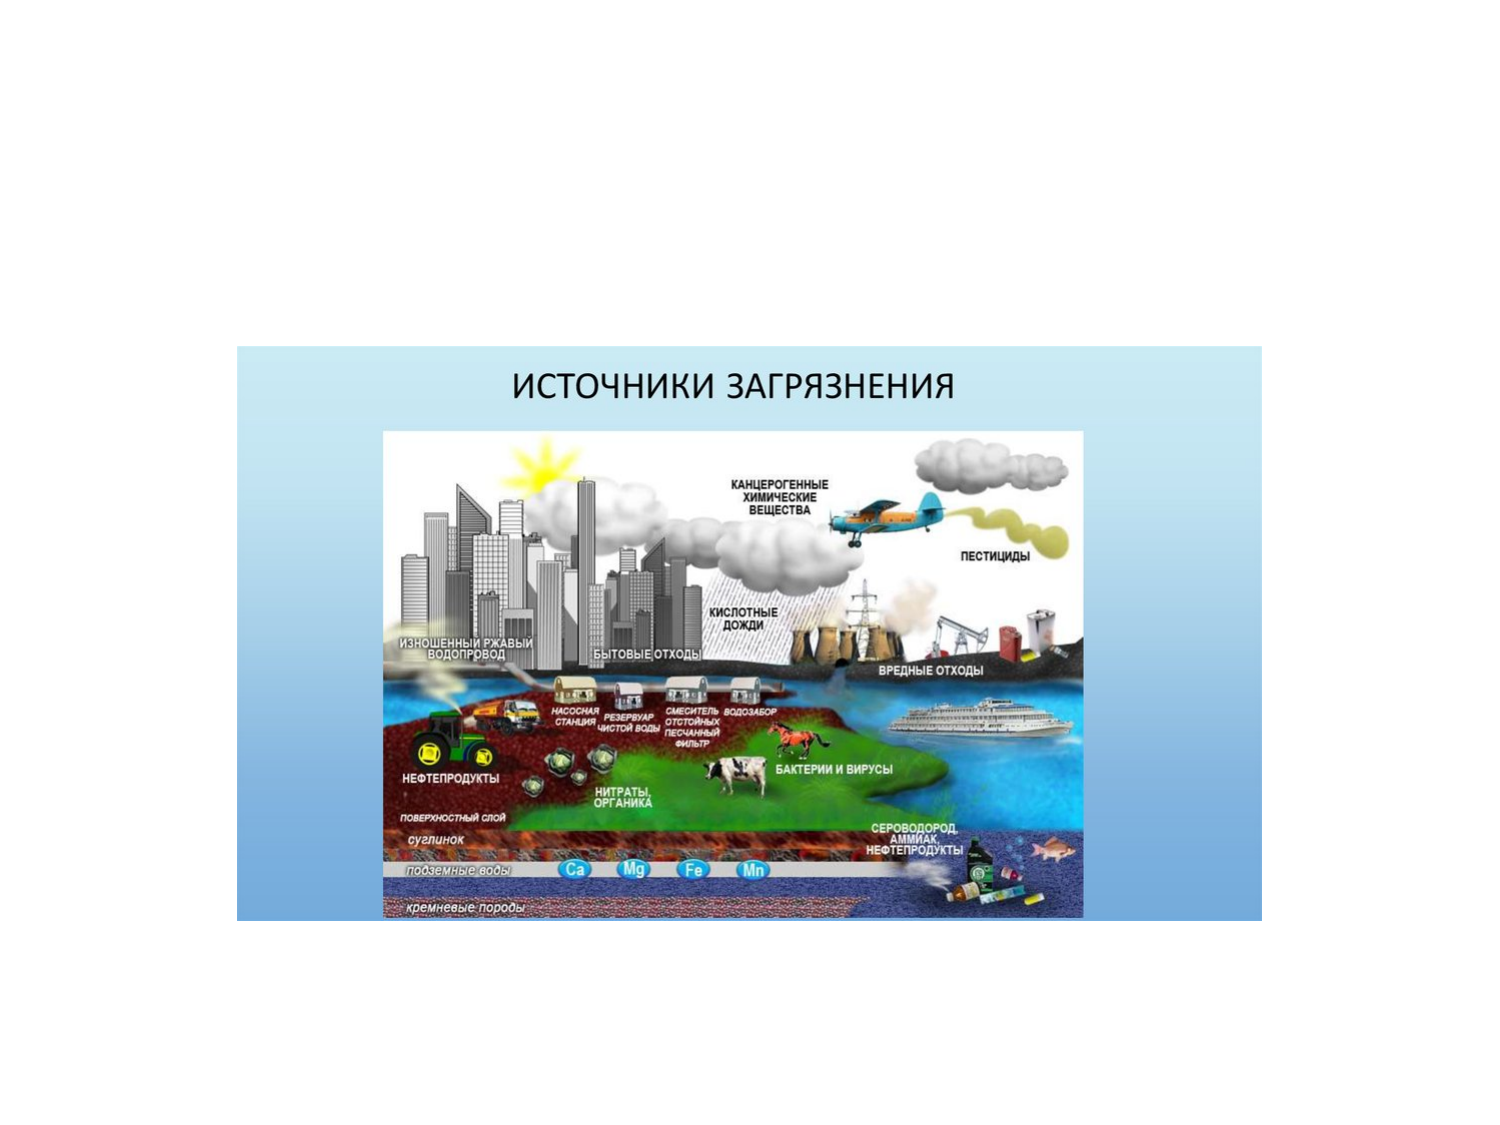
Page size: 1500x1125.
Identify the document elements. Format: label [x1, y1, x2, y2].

list [237, 346, 1263, 921]
